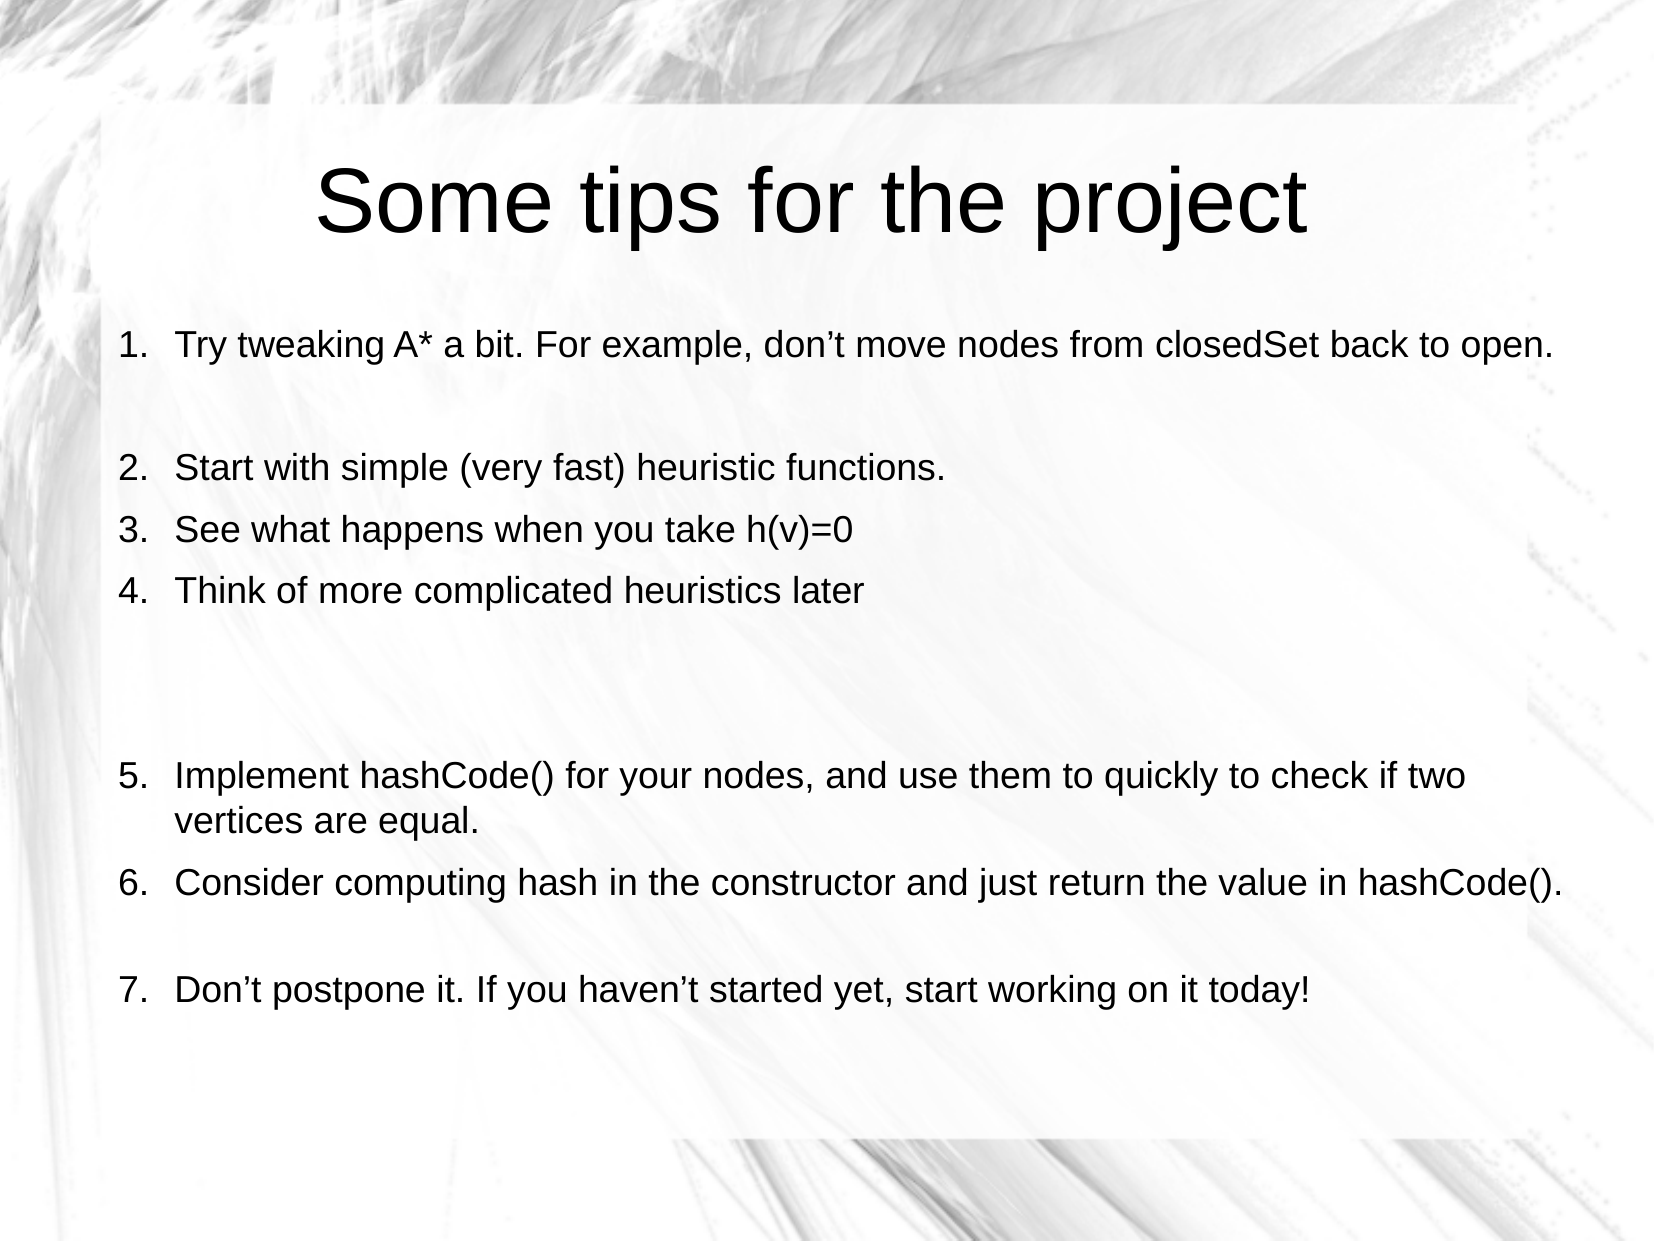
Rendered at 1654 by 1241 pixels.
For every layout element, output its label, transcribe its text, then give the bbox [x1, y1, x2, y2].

list Try tweaking A* a bit. For example, don’t move nodes from closedSet back to open. Start with simple (very fast) heuristic functions. See what happens when you take h(v)=0 Think of more complicated heuristics later Implement hashCode() for your nodes, and use them to quickly to check if two vertices are equal. Consider computing hash in the constructor and just return the value in hashCode(). Don’t postpone it. If you haven’t started yet, start working on it today! [118, 319, 1571, 1102]
title Some tips for the project [118, 112, 1506, 281]
picture [0, 0, 1654, 1241]
